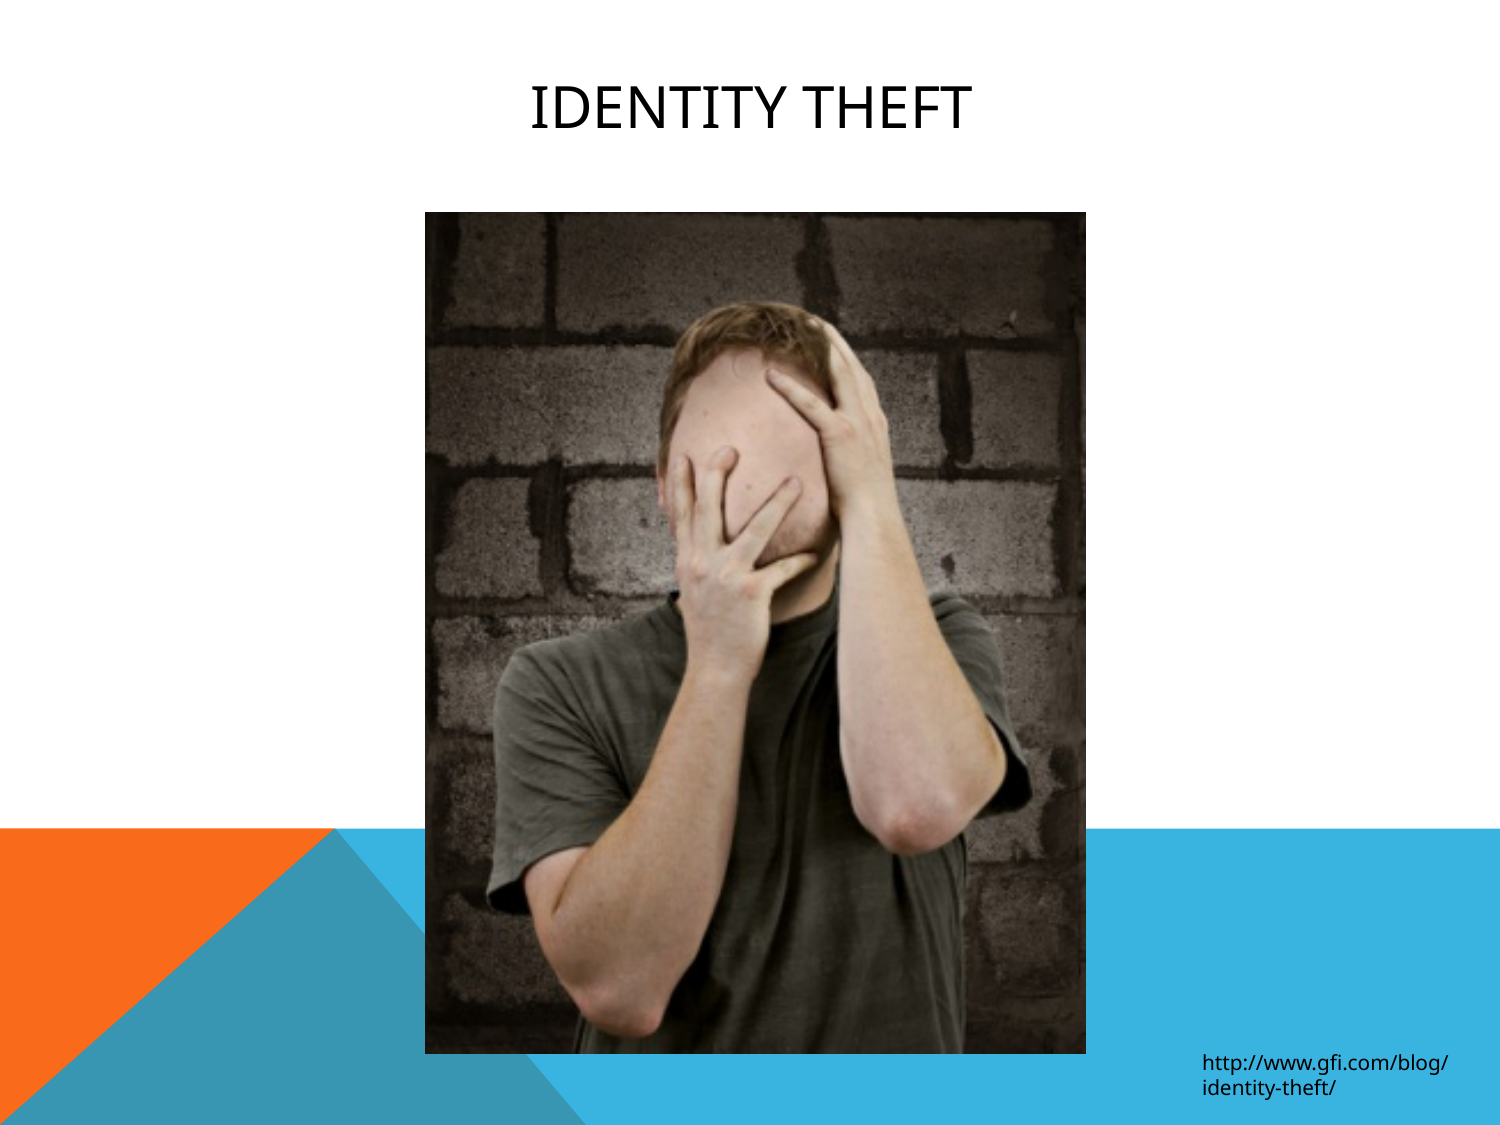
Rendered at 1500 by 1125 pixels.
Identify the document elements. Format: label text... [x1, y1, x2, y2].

text_box http://www.gfi.com/blog/identity-theft/ [1187, 1042, 1488, 1107]
picture [424, 212, 1086, 1054]
title Identity theft [135, 60, 1369, 150]
